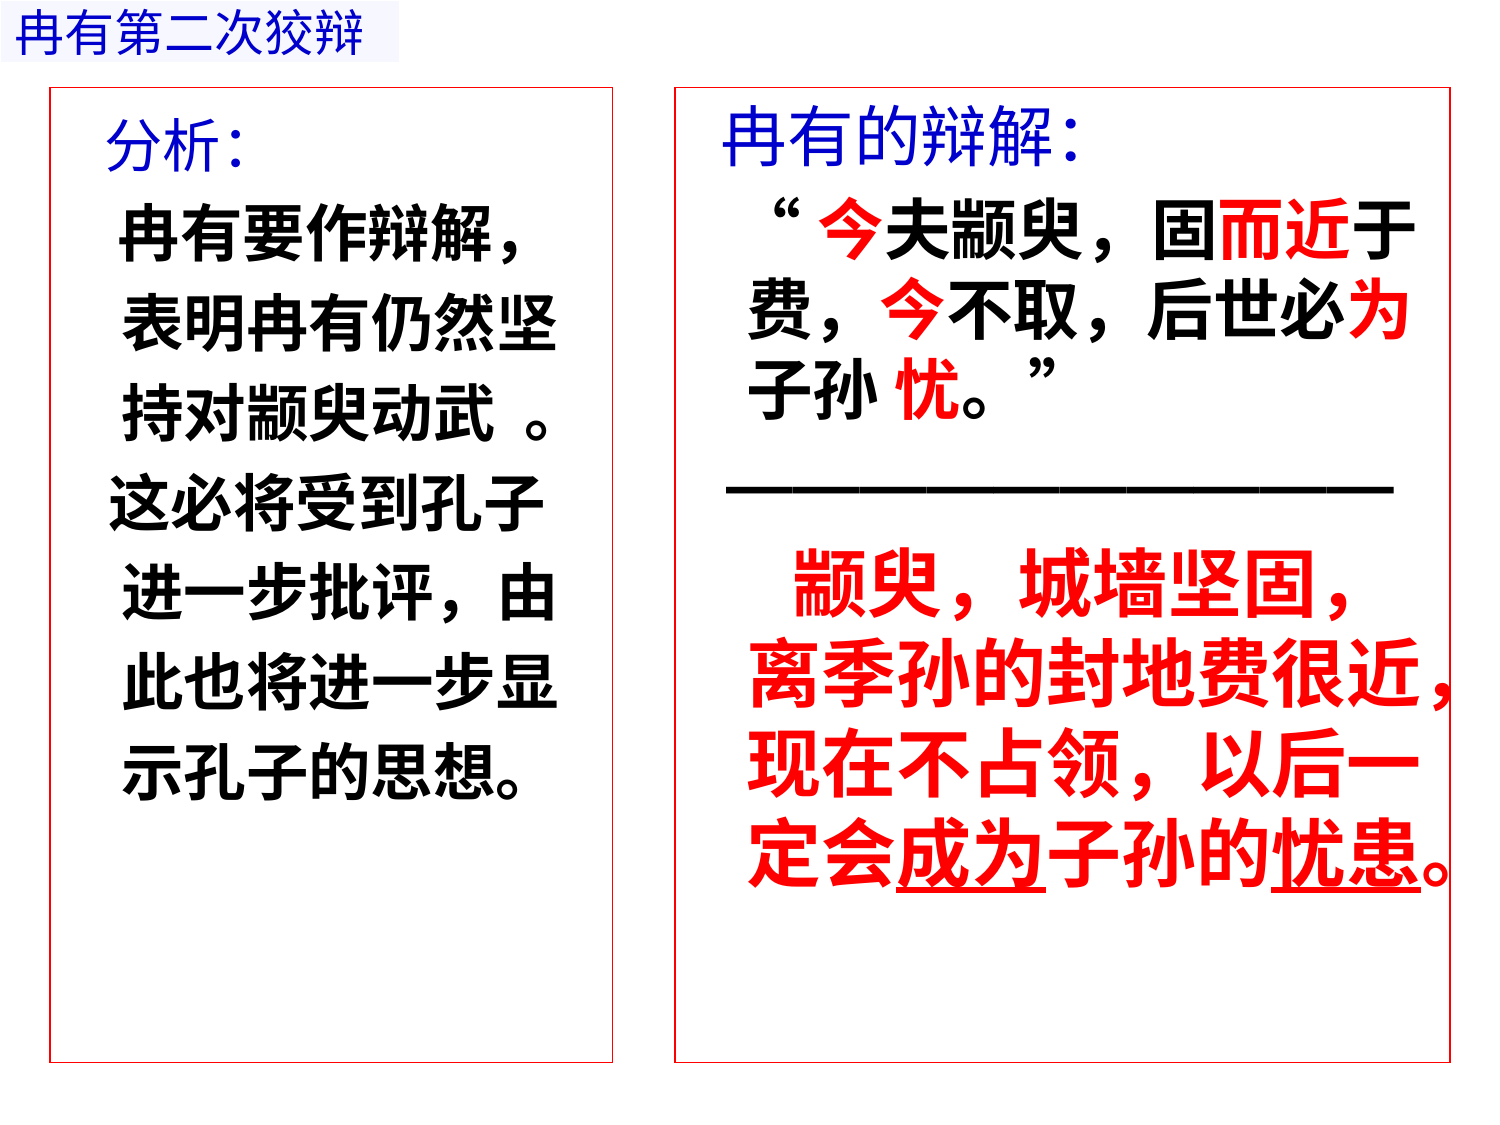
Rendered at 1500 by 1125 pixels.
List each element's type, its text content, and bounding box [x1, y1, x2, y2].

title 冉有第二次狡辩 [0, 0, 401, 63]
list 冉有的辩解： “今夫颛臾，固而近于费，今不取，后世必为子孙 忧。” —————————— 颛臾，城墙坚固，离季孙的封地费很近，现在不占领，以后一定会成为子孙的忧患。 [674, 87, 1451, 1063]
list 分析： 冉有要作辩解，表明冉有仍然坚持对颛臾动武 。 这必将受到孔子进一步批评，由此也将进一步显示孔子的思想。 [49, 87, 613, 1063]
